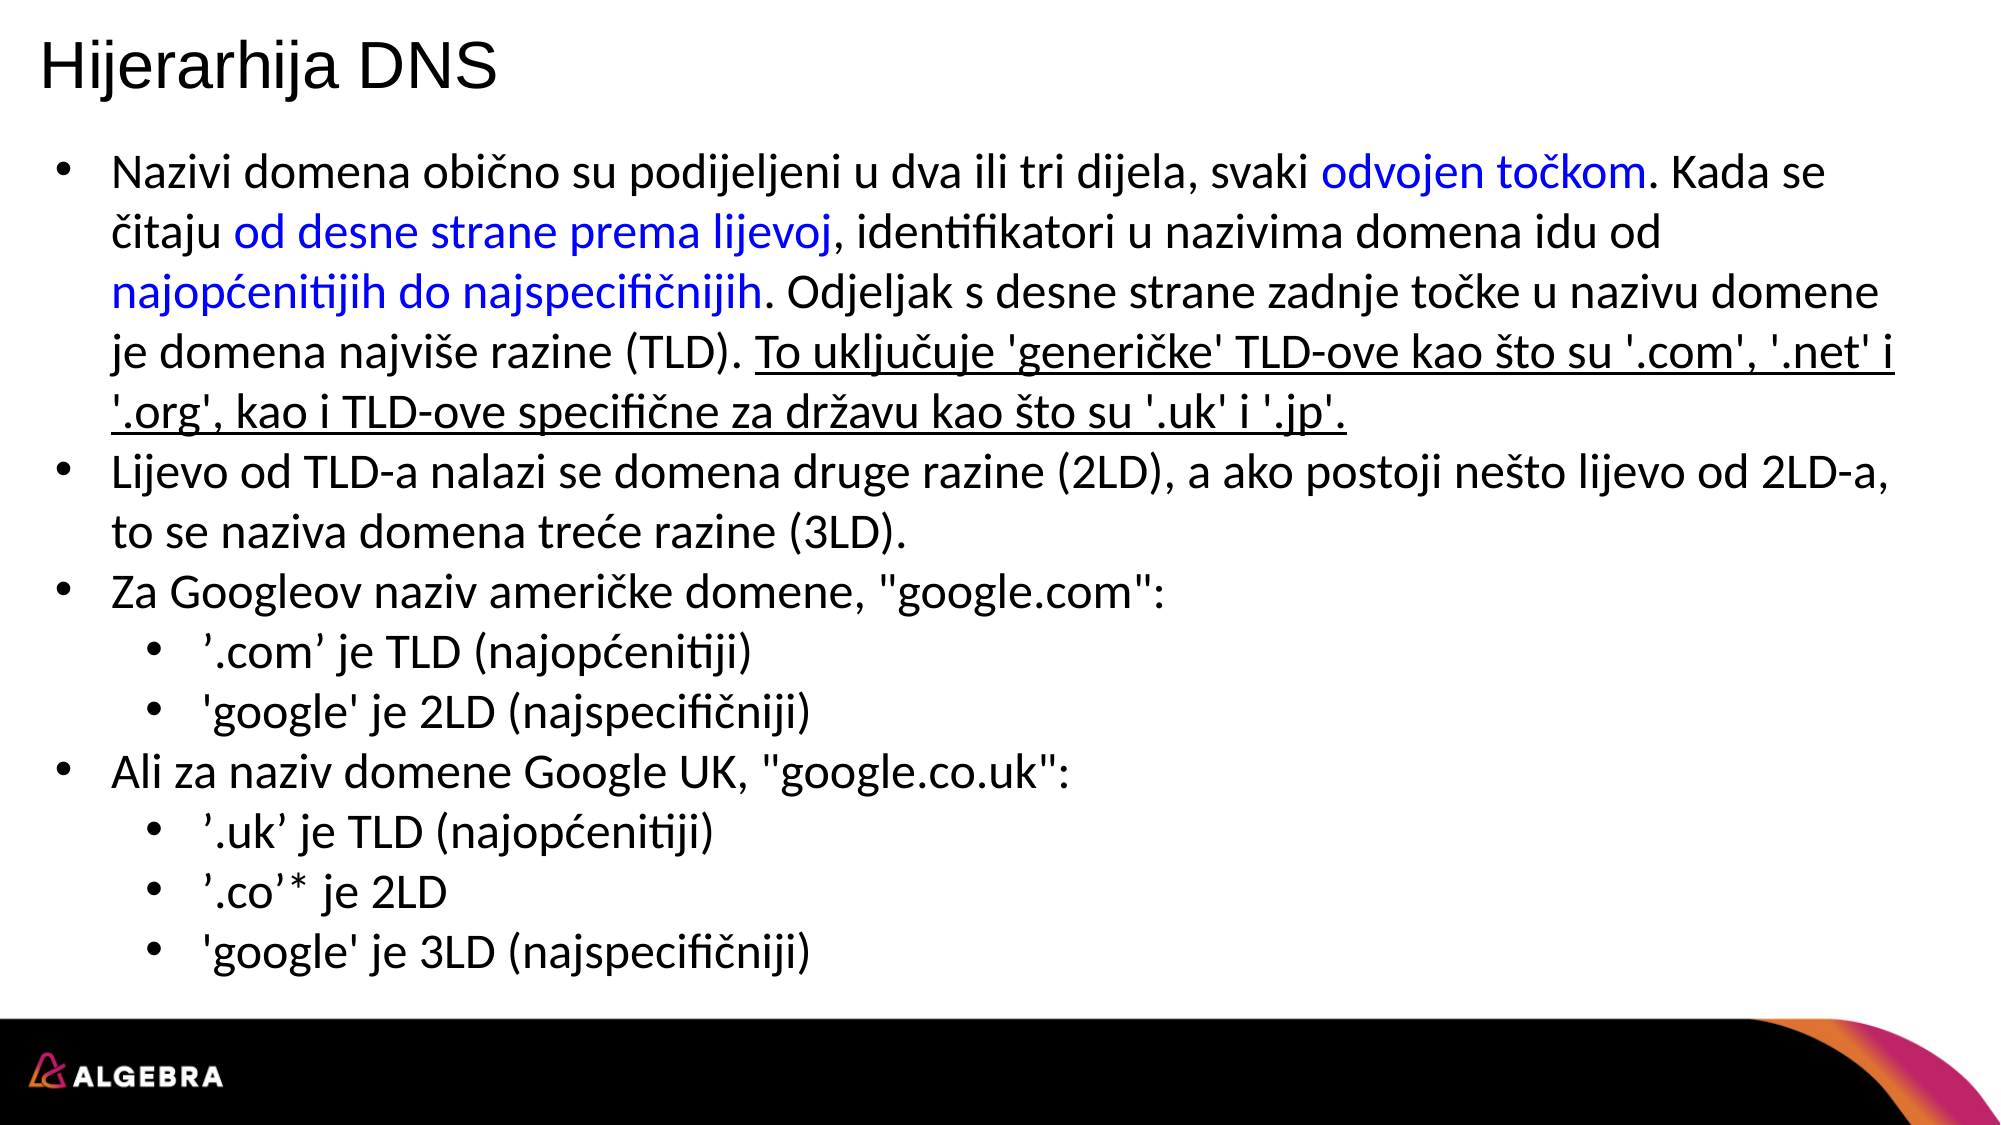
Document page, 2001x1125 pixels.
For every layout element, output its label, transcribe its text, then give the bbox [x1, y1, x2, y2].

text_box Nazivi domena obično su podijeljeni u dva ili tri dijela, svaki odvojen točkom. Kada se čitaju od desne strane prema lijevoj, identifikatori u nazivima domena idu od najopćenitijih do najspecifičnijih. Odjeljak s desne strane zadnje točke u nazivu domene je domena najviše razine (TLD). To uključuje 'generičke' TLD-ove kao što su '.com', '.net' i '.org', kao i TLD-ove specifične za državu kao što su '.uk' i '.jp'. Lijevo od TLD-a nalazi se domena druge razine (2LD), a ako postoji nešto lijevo od 2LD-a, to se naziva domena treće razine (3LD). Za Googleov naziv američke domene, "google.com": ’.com’ je TLD (najopćenitiji) 'google' je 2LD (najspecifičniji) Ali za naziv domene Google UK, "google.co.uk": ’.uk’ je TLD (najopćenitiji) ’.co’* je 2LD 'google' je 3LD (najspecifičniji) [39, 130, 1939, 986]
title Hijerarhija DNS [39, 23, 1813, 130]
picture [0, 0, 2001, 1125]
